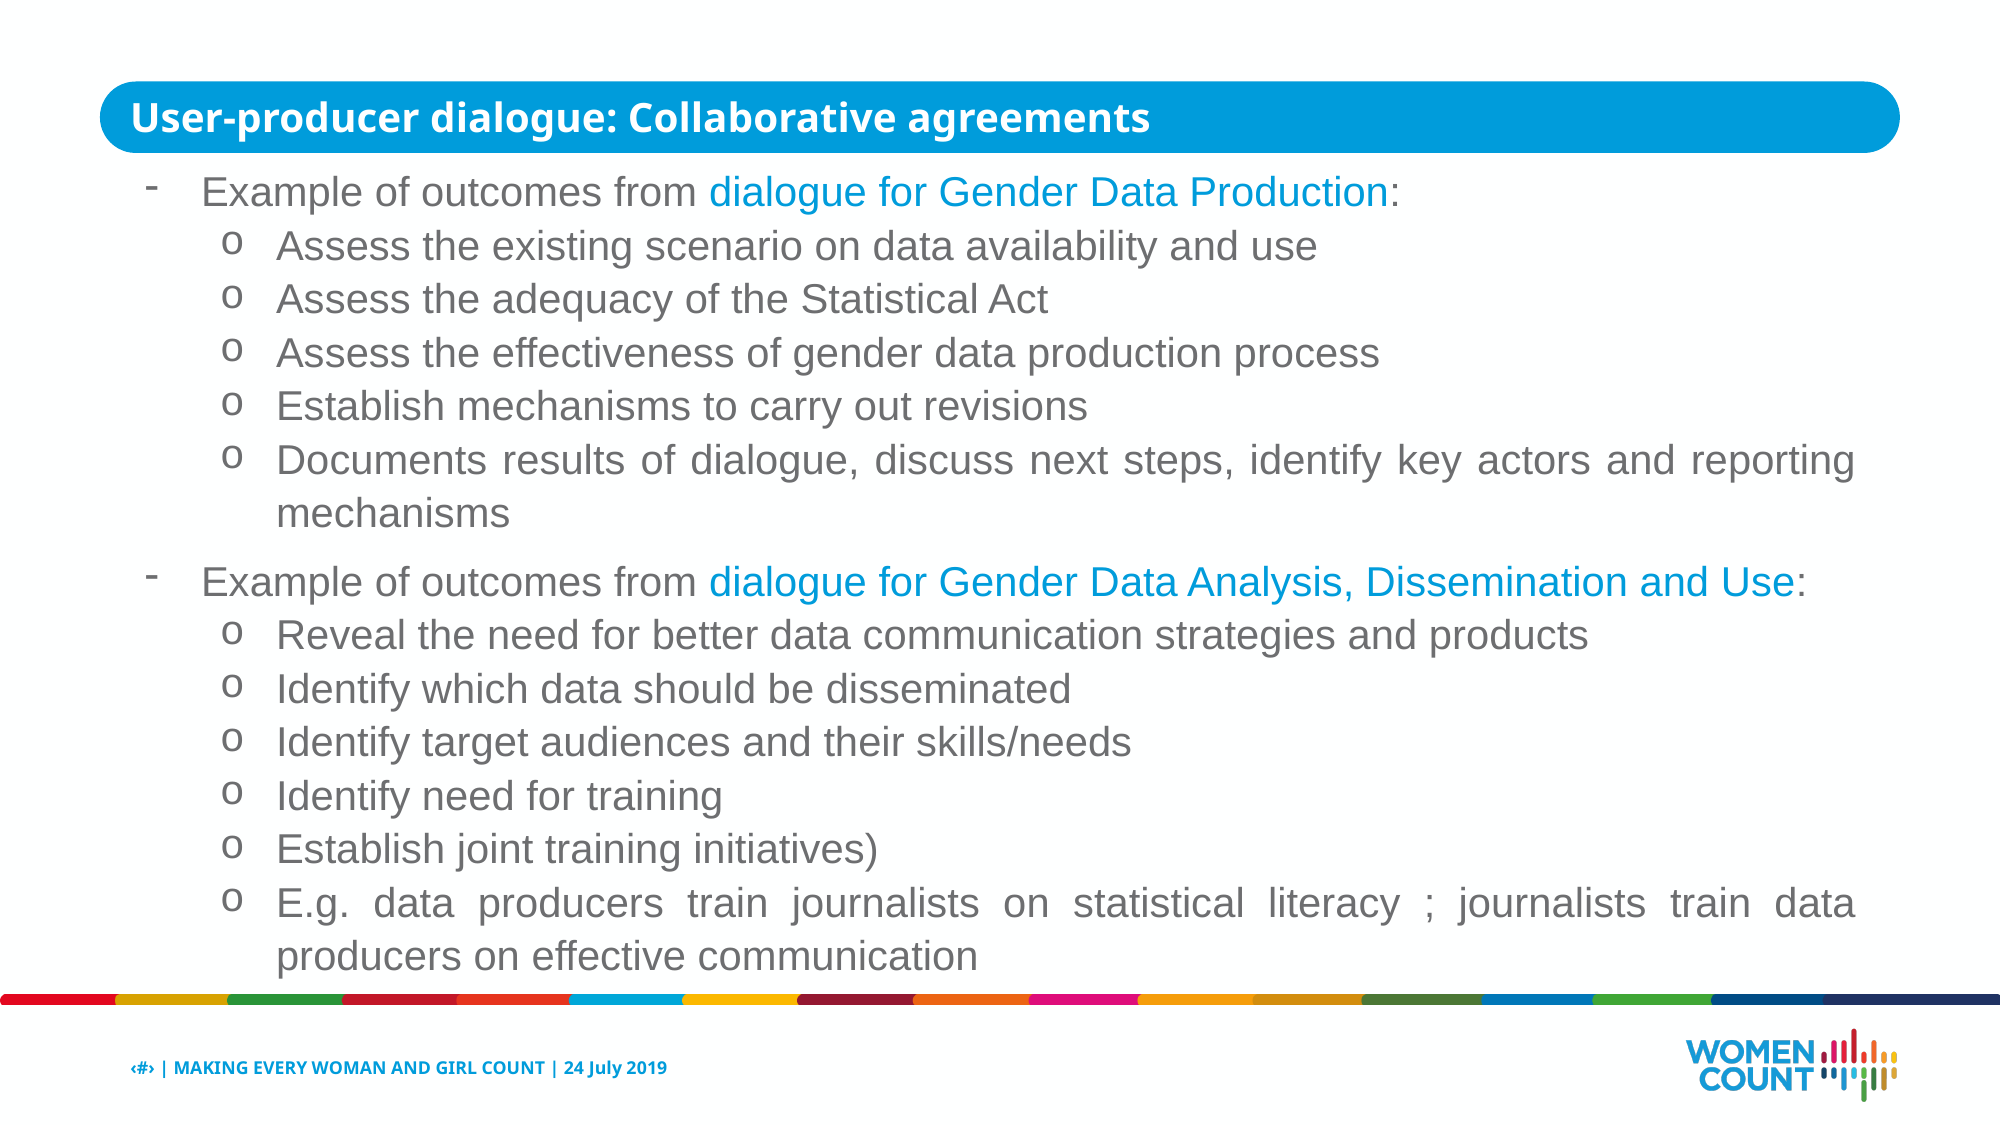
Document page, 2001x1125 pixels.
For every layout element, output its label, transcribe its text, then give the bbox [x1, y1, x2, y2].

text_box Example of outcomes from dialogue for Gender Data Analysis, Dissemination and Use: Reveal the need for better data communication strategies and products Identify which data should be disseminated Identify target audiences and their skills/needs Identify need for training Establish joint training initiatives) E.g. data producers train journalists on statistical literacy ; journalists train data producers on effective communication [130, 543, 1872, 1040]
text_box Example of outcomes from dialogue for Gender Data Production: Assess the existing scenario on data availability and use Assess the adequacy of the Statistical Act Assess the effectiveness of gender data production process Establish mechanisms to carry out revisions Documents results of dialogue, discuss next steps, identify key actors and reporting mechanisms [130, 154, 1872, 543]
list User-producer dialogue: Collaborative agreements [130, 92, 1872, 142]
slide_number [130, 1056, 1198, 1078]
